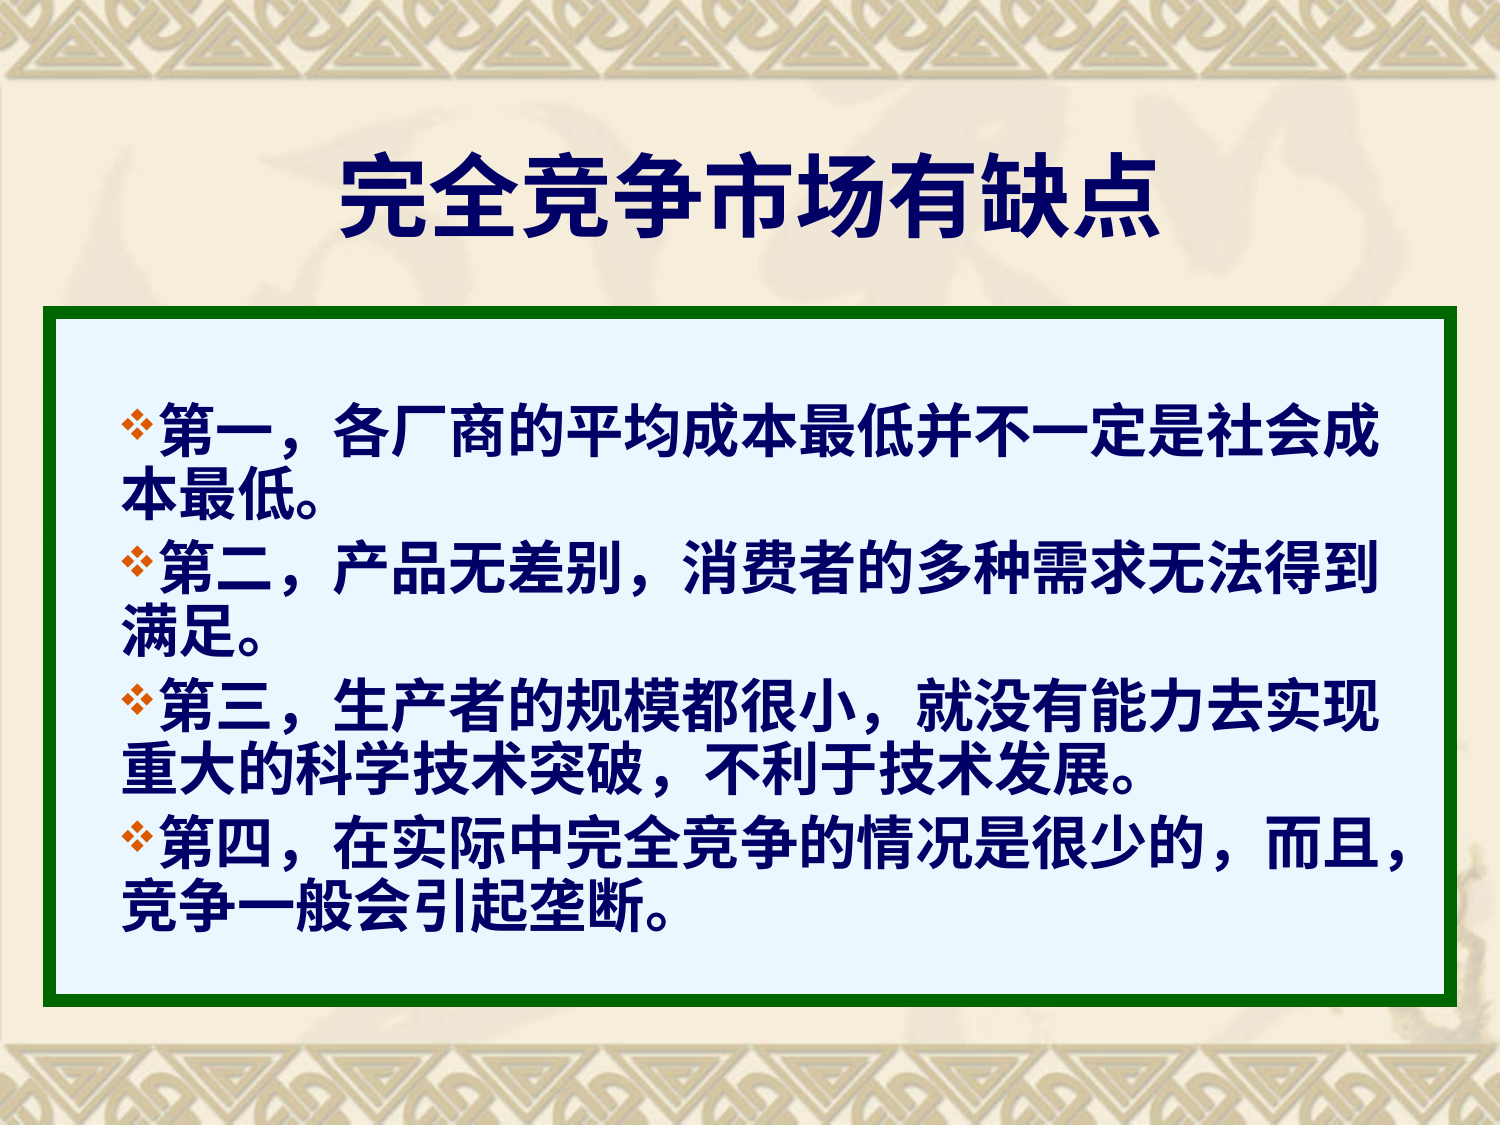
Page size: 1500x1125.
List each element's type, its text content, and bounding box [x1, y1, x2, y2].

title 完全竞争市场有缺点 [49, 99, 1451, 288]
picture [0, 0, 1500, 1125]
list 第一，各厂商的平均成本最低并不一定是社会成本最低。 第二，产品无差别，消费者的多种需求无法得到满足。 第三，生产者的规模都很小，就没有能力去实现重大的科学技术突破，不利于技术发展。 第四，在实际中完全竞争的情况是很少的，而且，竞争一般会引起垄断。 [49, 312, 1451, 1001]
